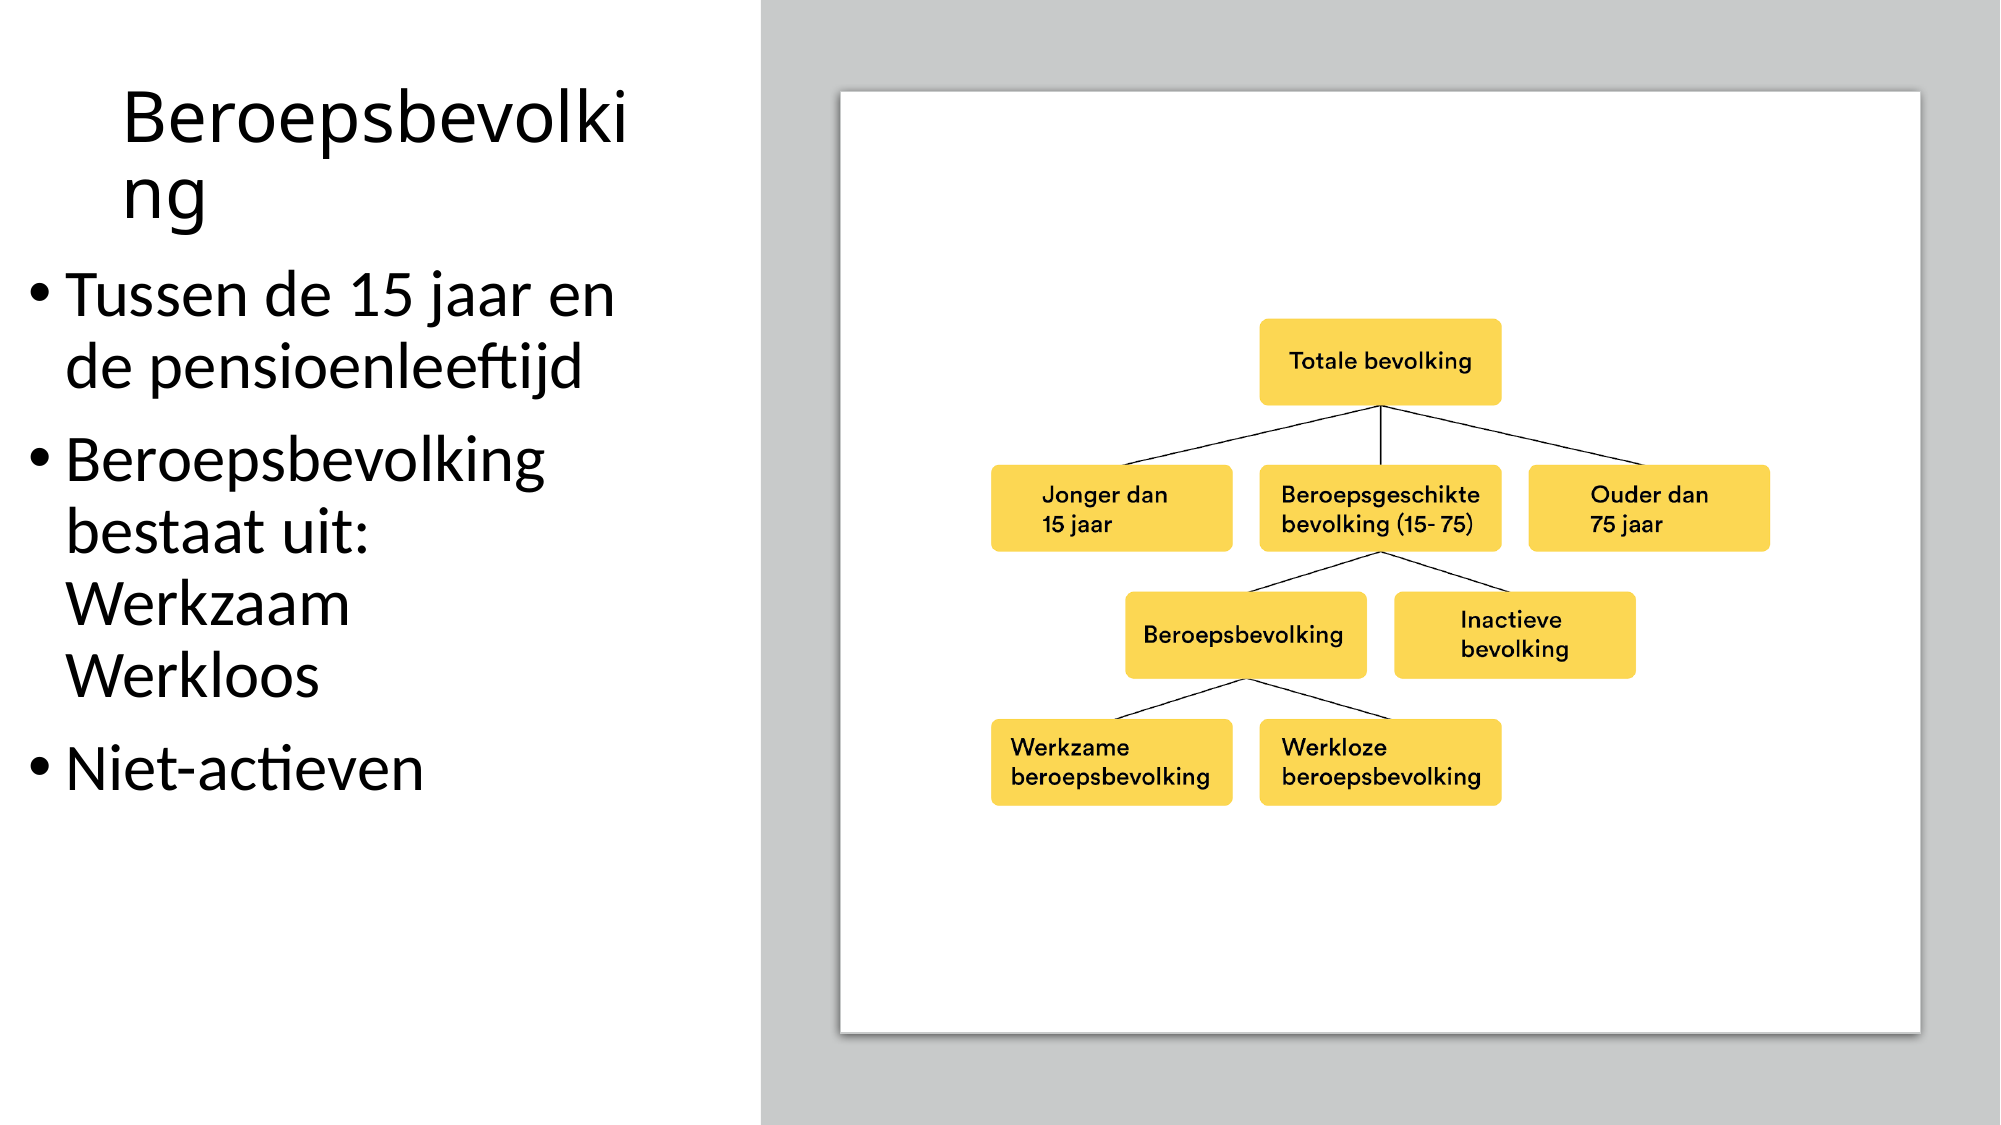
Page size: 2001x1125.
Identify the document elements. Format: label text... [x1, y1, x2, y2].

text_box [760, 0, 2000, 1125]
list Tussen de 15 jaar en de pensioenleeftijd Beroepsbevolking bestaat uit: Werkzaam Werkloos Niet-actieven [13, 251, 682, 1033]
picture [886, 212, 1875, 912]
text_box [839, 90, 1922, 1034]
title Beroepsbevolking [106, 24, 682, 251]
